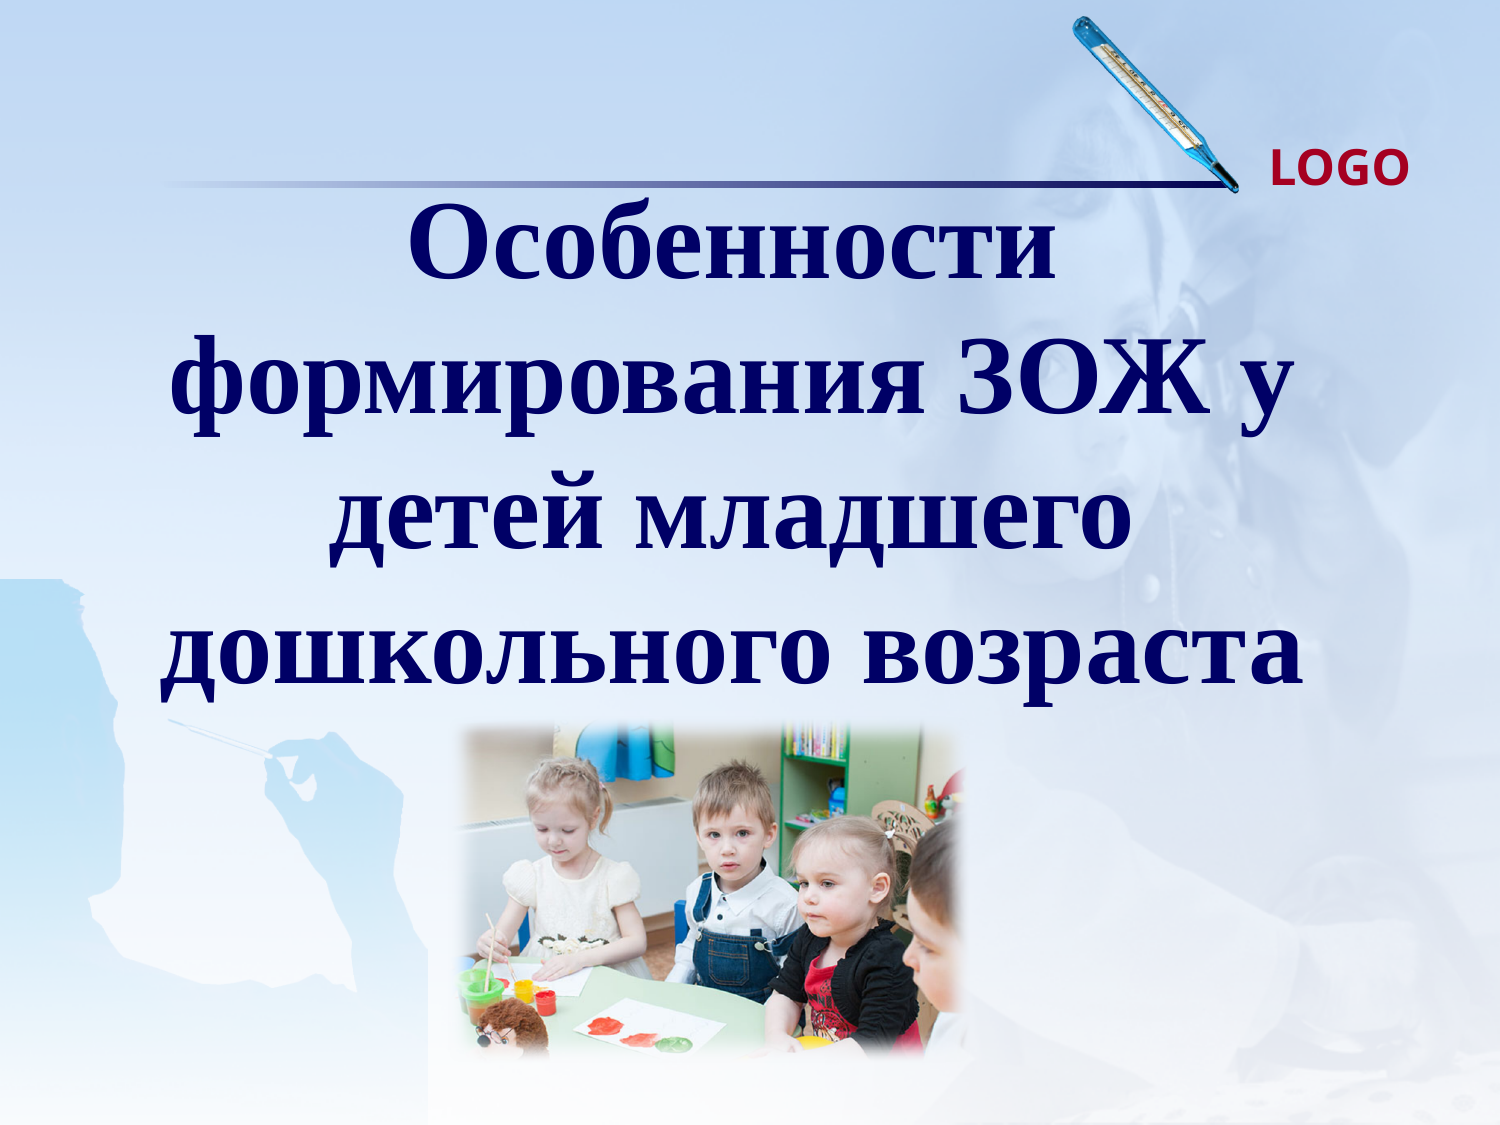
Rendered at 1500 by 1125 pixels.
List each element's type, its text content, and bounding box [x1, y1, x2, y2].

picture [0, 0, 1500, 1125]
title Особенности формирования ЗОЖ у детей младшего дошкольного возраста [94, 48, 1370, 824]
